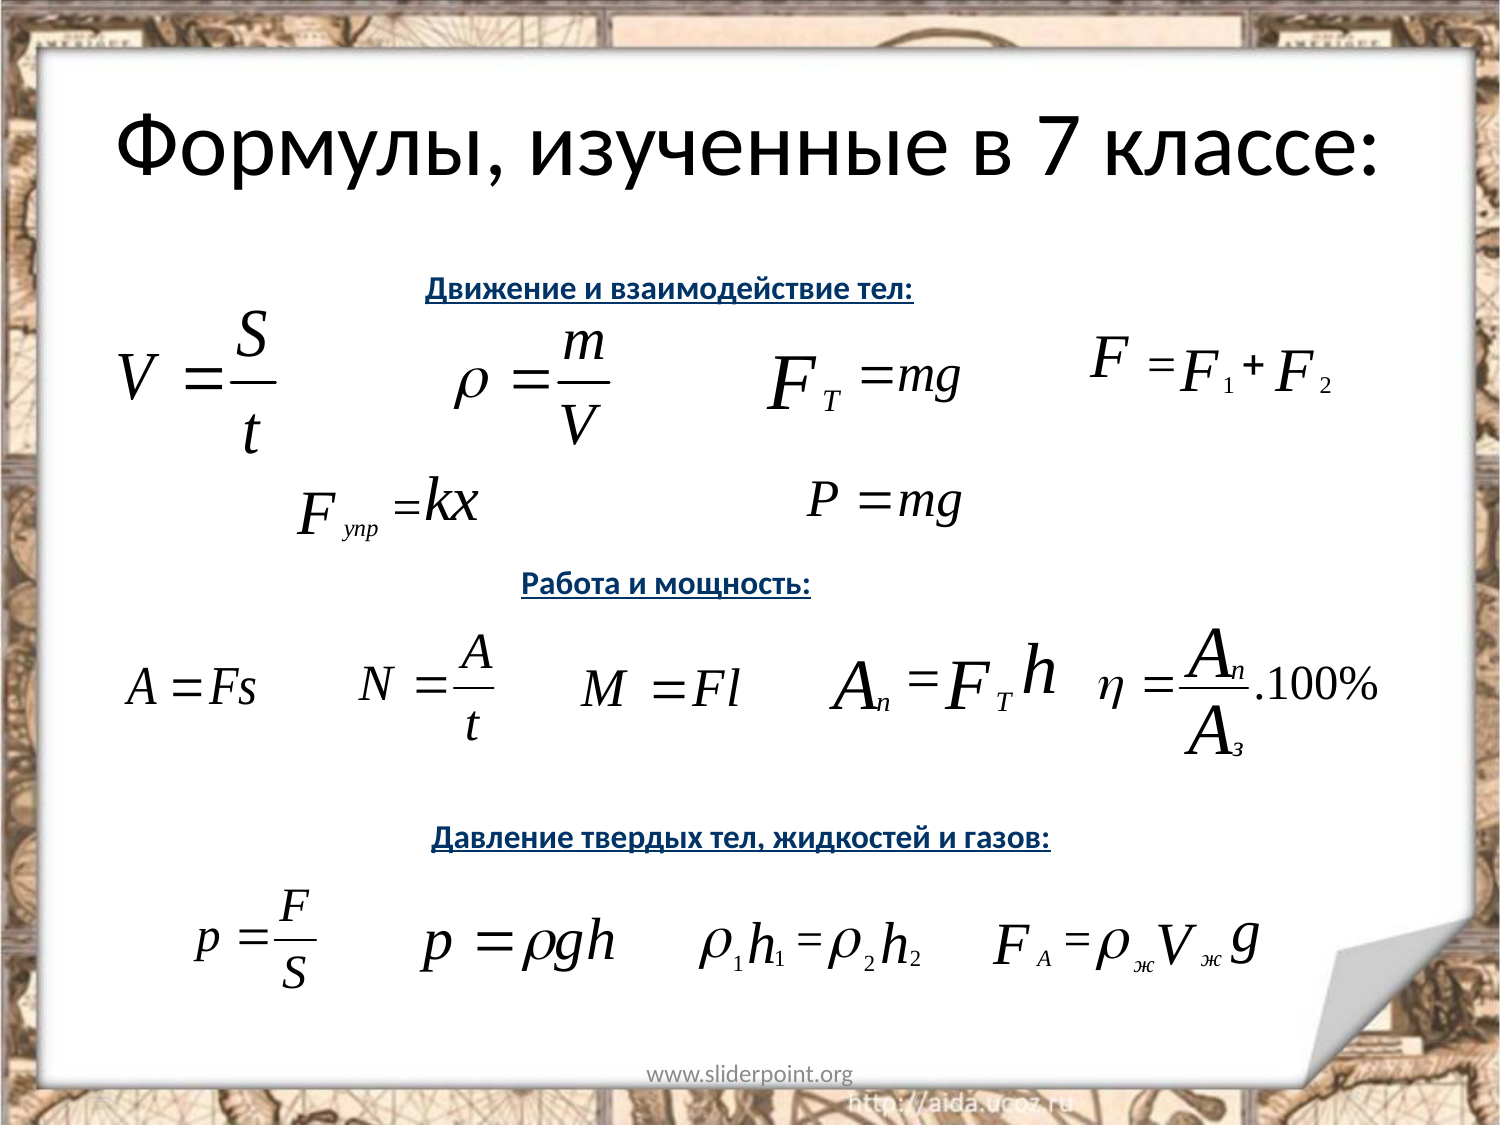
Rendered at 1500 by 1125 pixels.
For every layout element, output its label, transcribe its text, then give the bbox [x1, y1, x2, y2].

text_box Работа и мощность: [506, 553, 827, 649]
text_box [111, 290, 290, 469]
footer www.sliderpoint.org [512, 1042, 988, 1103]
title Формулы, изученные в 7 классе: [74, 44, 1426, 233]
text_box Давление твердых тел, жидкостей и газов: [416, 807, 1067, 903]
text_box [796, 467, 975, 539]
text_box Движение и взаимодействие тел: [410, 258, 1003, 381]
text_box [288, 467, 488, 549]
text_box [572, 656, 751, 721]
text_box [116, 655, 267, 811]
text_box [348, 620, 503, 752]
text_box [1092, 609, 1389, 766]
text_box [442, 302, 621, 458]
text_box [182, 875, 325, 1000]
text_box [985, 904, 1270, 982]
picture [0, 0, 1500, 1125]
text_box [1082, 326, 1341, 403]
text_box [820, 633, 1065, 723]
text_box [690, 904, 928, 981]
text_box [406, 904, 624, 985]
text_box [757, 337, 975, 424]
